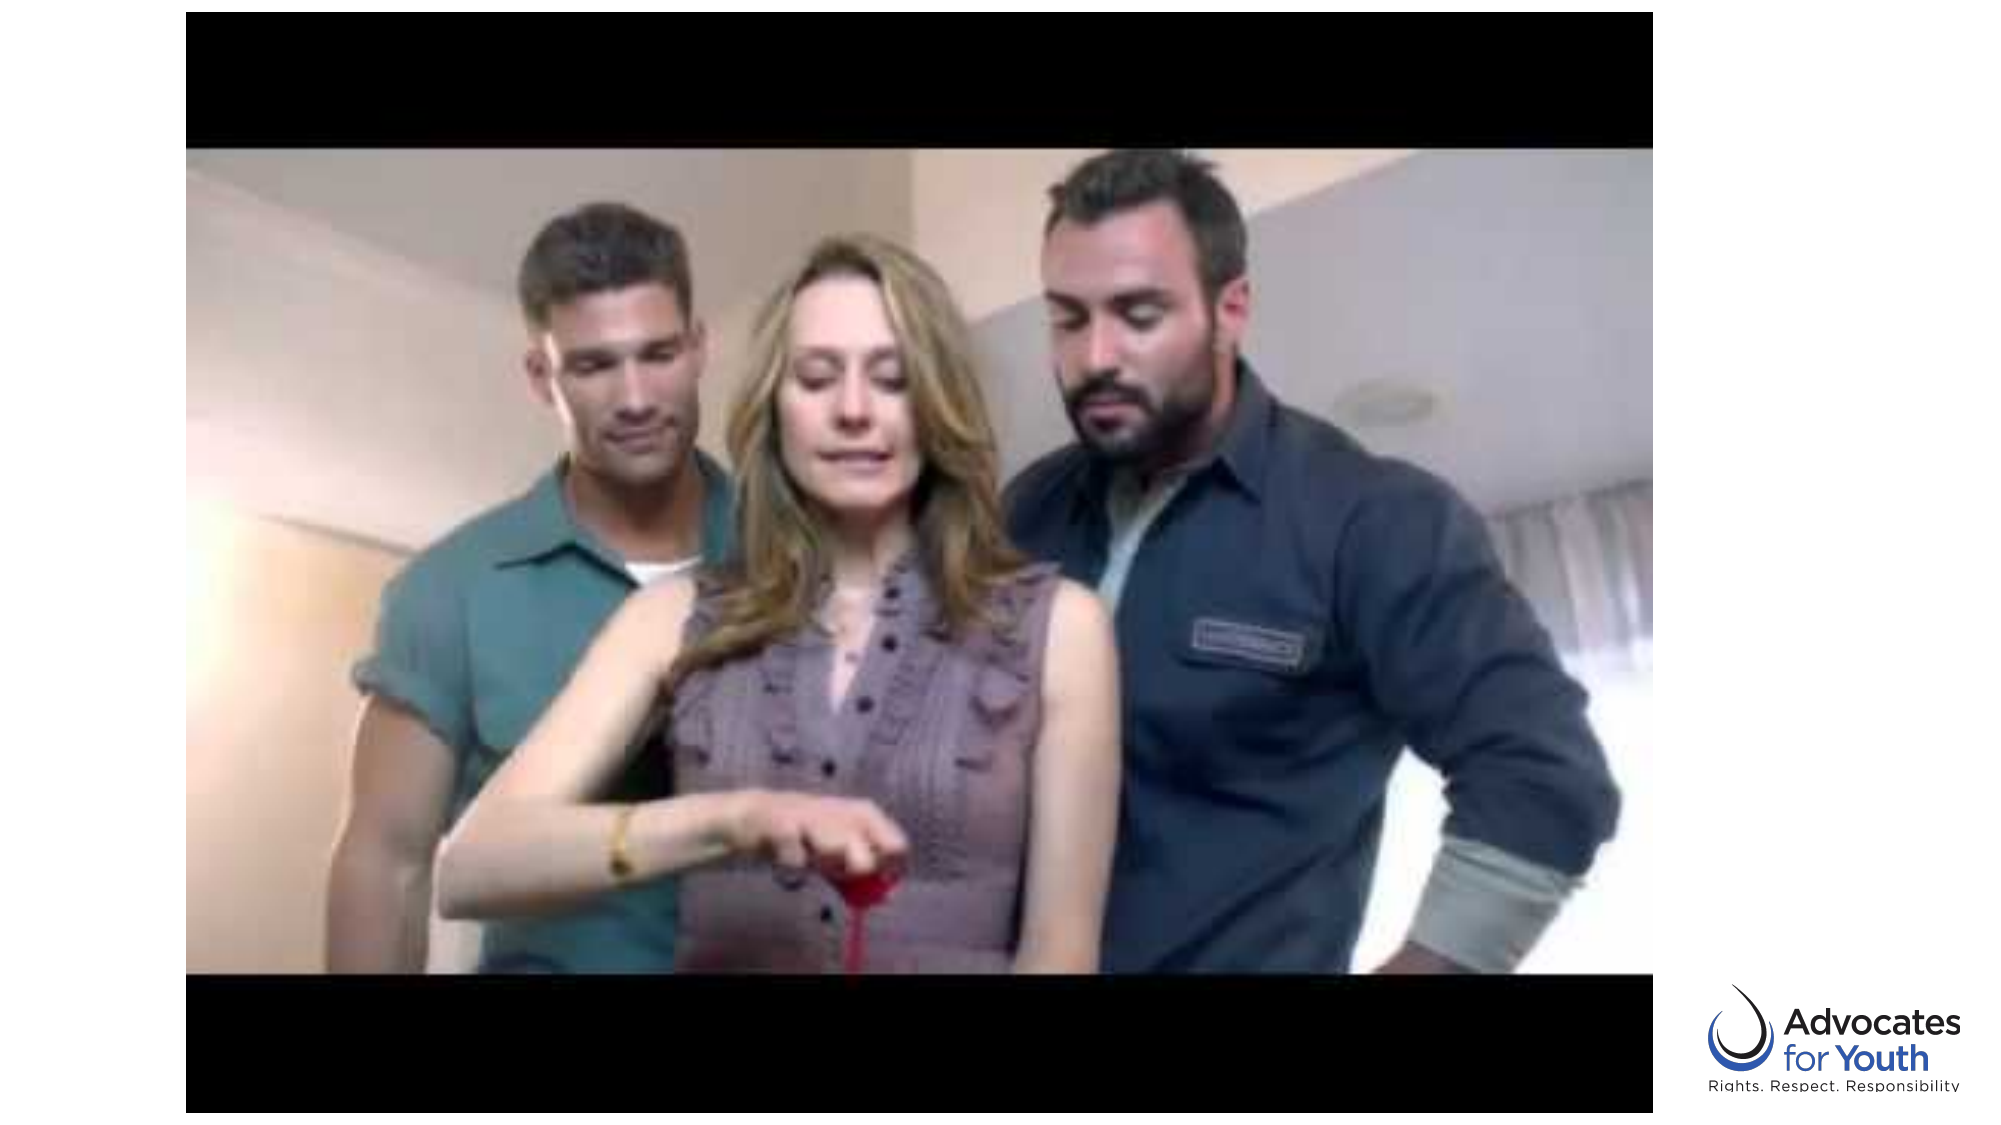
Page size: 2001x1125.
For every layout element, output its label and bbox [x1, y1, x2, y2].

picture [1707, 984, 1960, 1093]
picture [185, 12, 1654, 1113]
